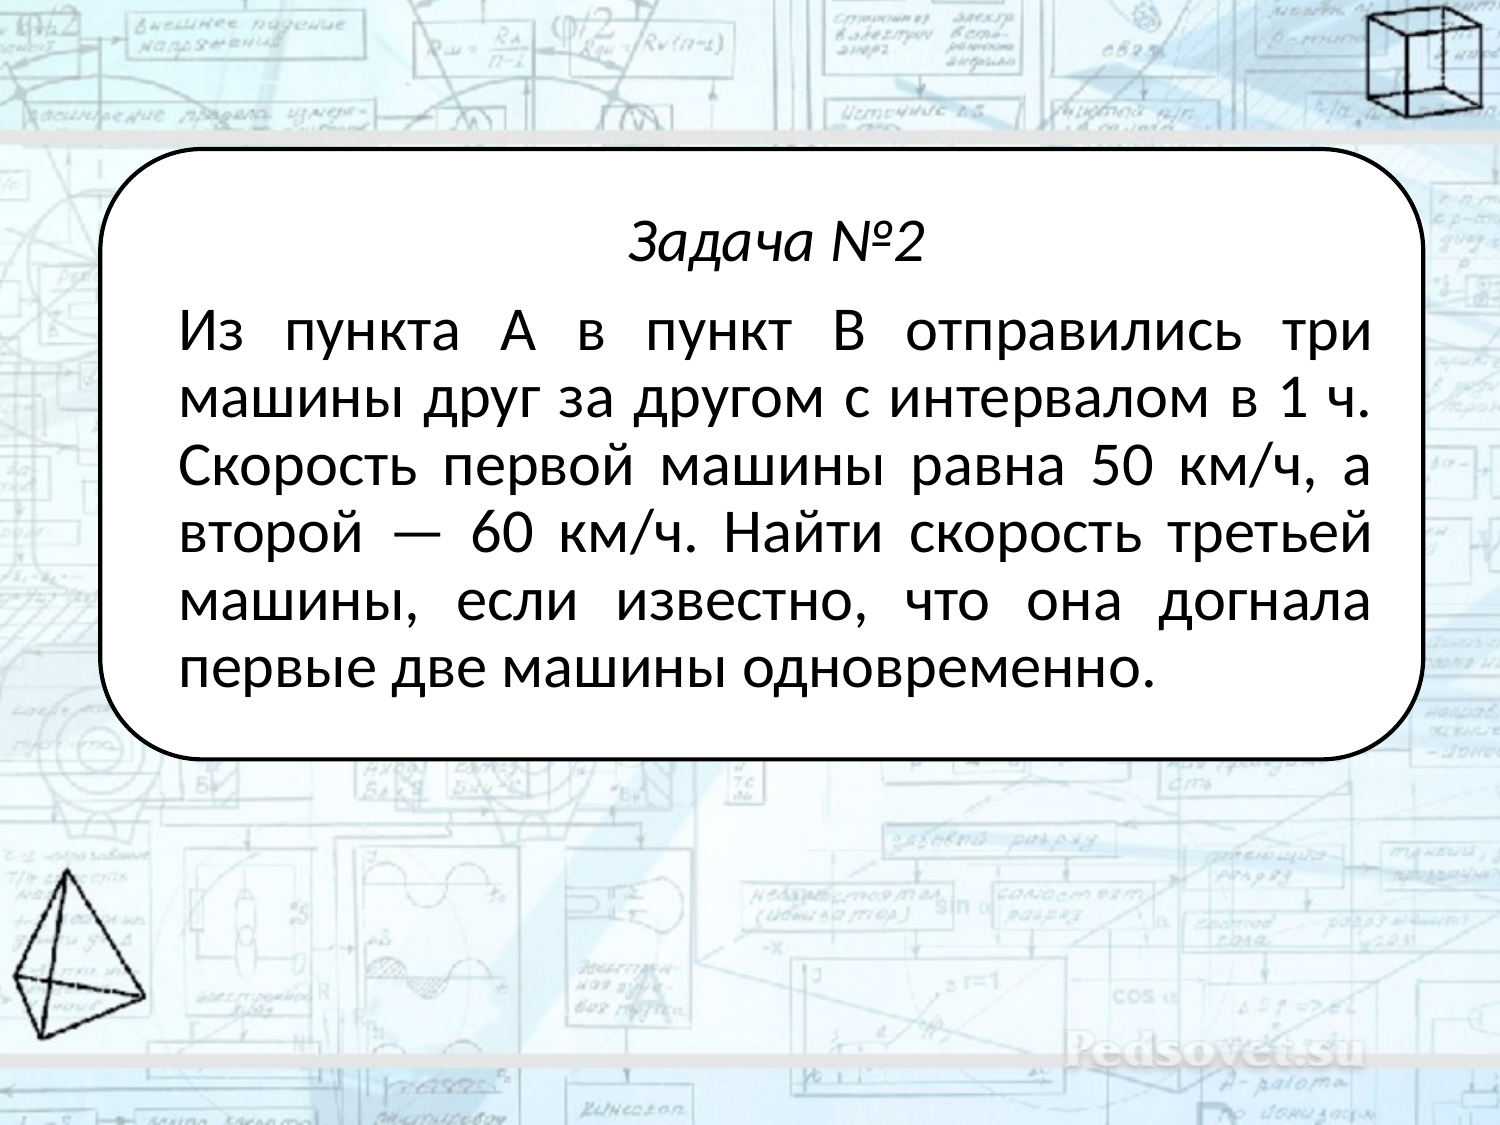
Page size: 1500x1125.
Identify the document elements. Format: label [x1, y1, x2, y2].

text_box [100, 148, 1424, 764]
picture [0, 0, 1500, 1125]
